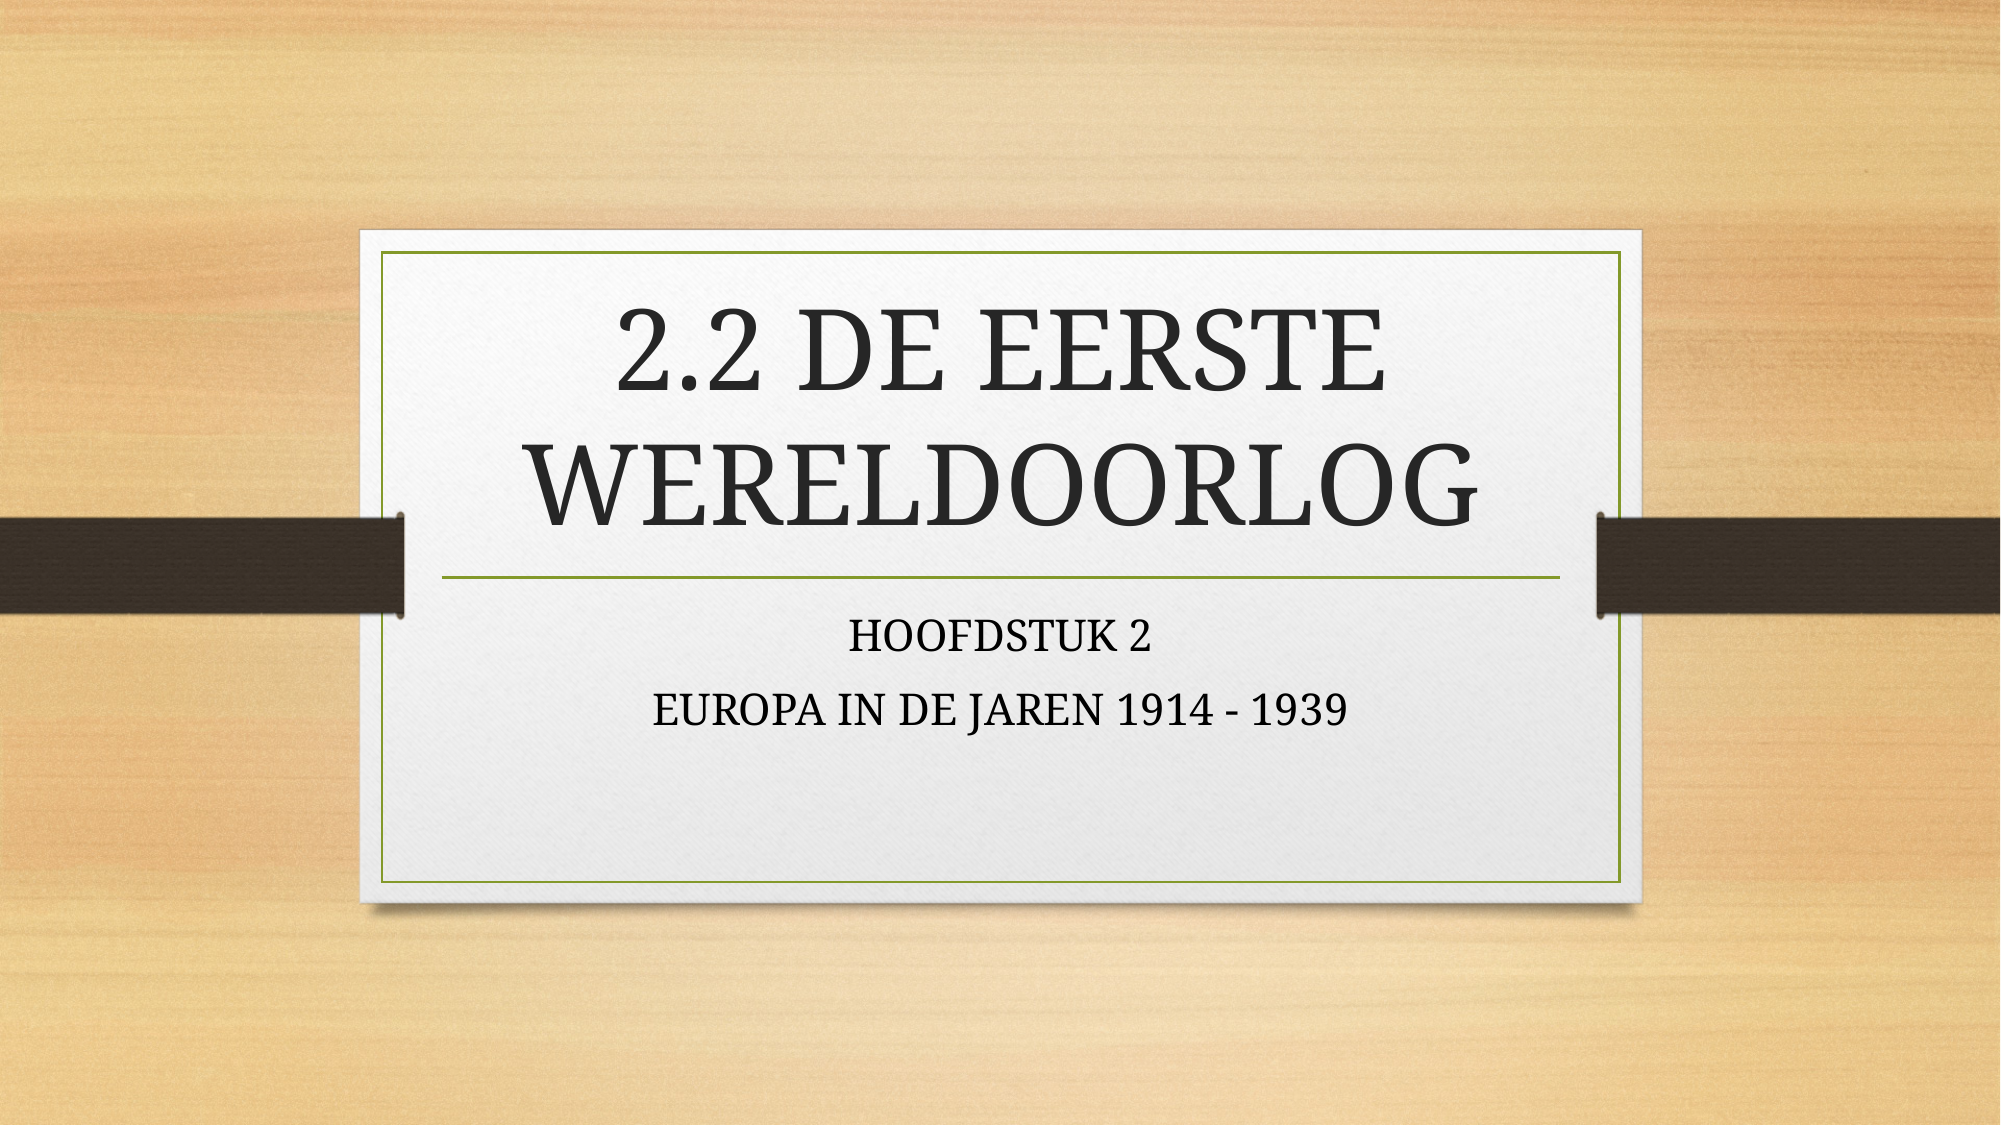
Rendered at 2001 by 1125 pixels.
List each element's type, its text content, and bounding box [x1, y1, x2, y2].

subtitle HOOFDSTUK 2 EUROPA IN DE JAREN 1914 - 1939 [441, 600, 1560, 817]
title 2.2 DE EERSTE WERELDOORLOG [441, 306, 1560, 556]
picture [0, 0, 2001, 1125]
